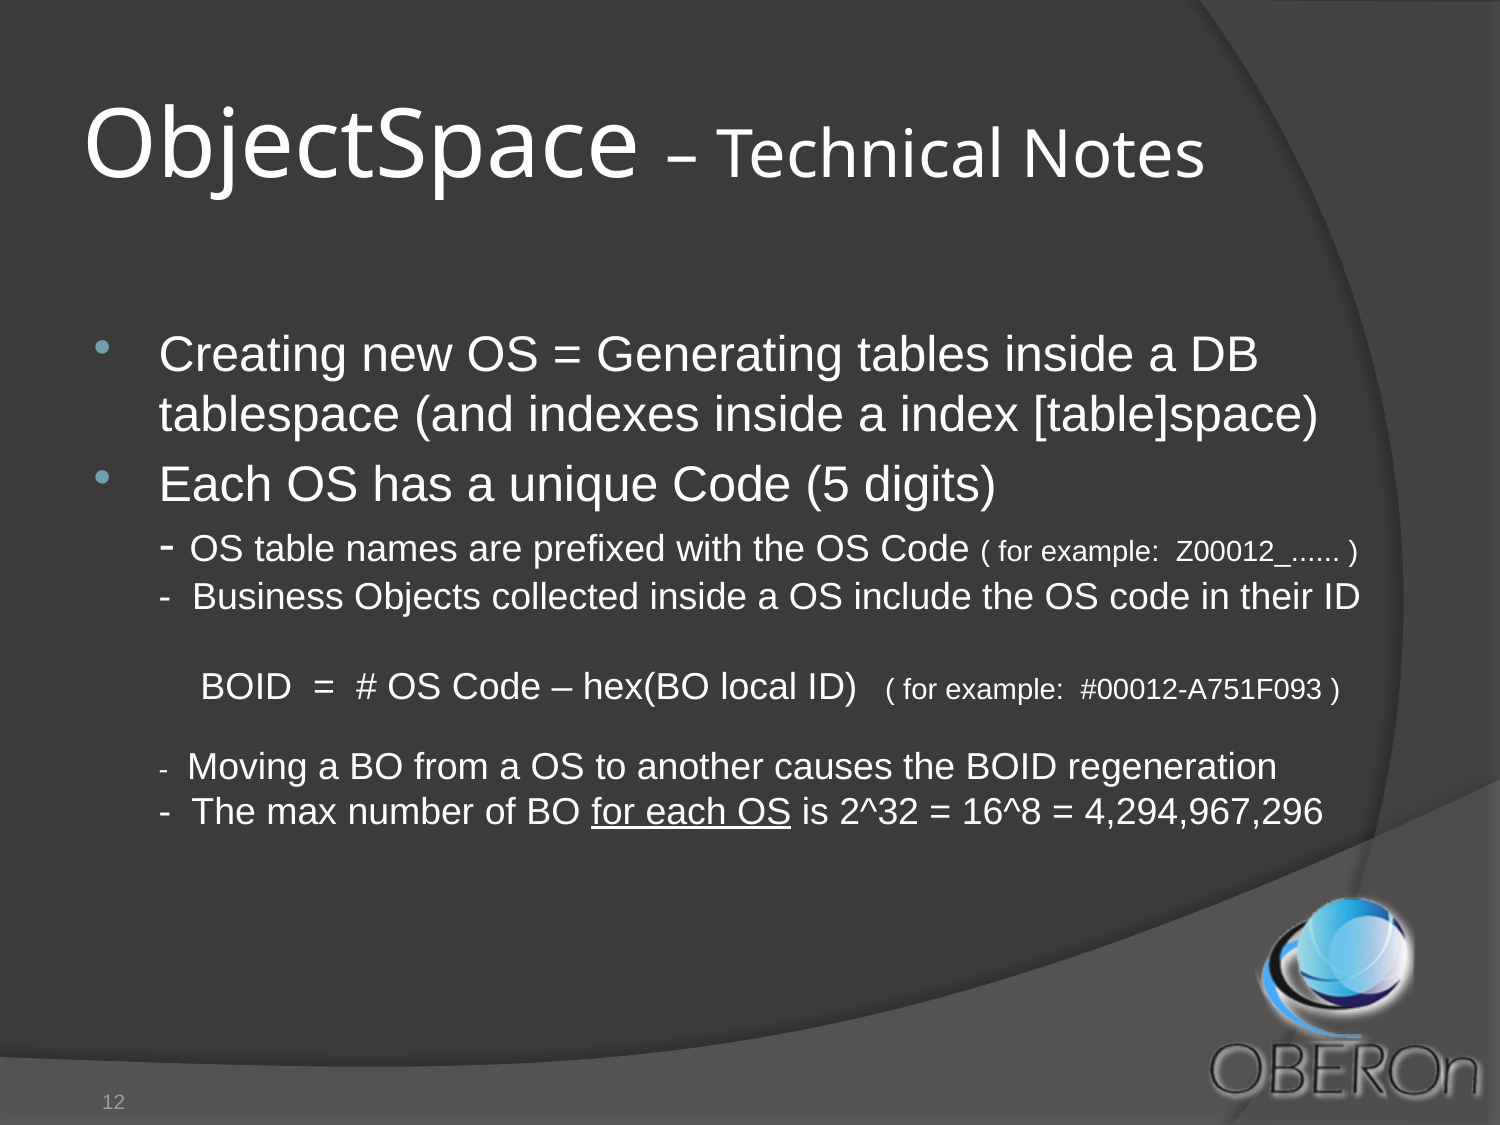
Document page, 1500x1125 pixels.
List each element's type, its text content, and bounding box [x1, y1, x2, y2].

list Creating new OS = Generating tables inside a DB tablespace (and indexes inside a index [table]space) Each OS has a unique Code (5 digits) - OS table names are prefixed with the OS Code ( for example: Z00012_...... ) - Business Objects collected inside a OS include the OS code in their ID BOID = # OS Code – hex(BO local ID) ( for example: #00012-A751F093 ) - Moving a BO from a OS to another causes the BOID regeneration - The max number of BO for each OS is 2^32 = 16^8 = 4,294,967,296 [75, 314, 1459, 1005]
slide_number 12 [0, 1053, 125, 1114]
picture [1198, 892, 1489, 1105]
title ObjectSpace – Technical Notes [75, 45, 1300, 233]
